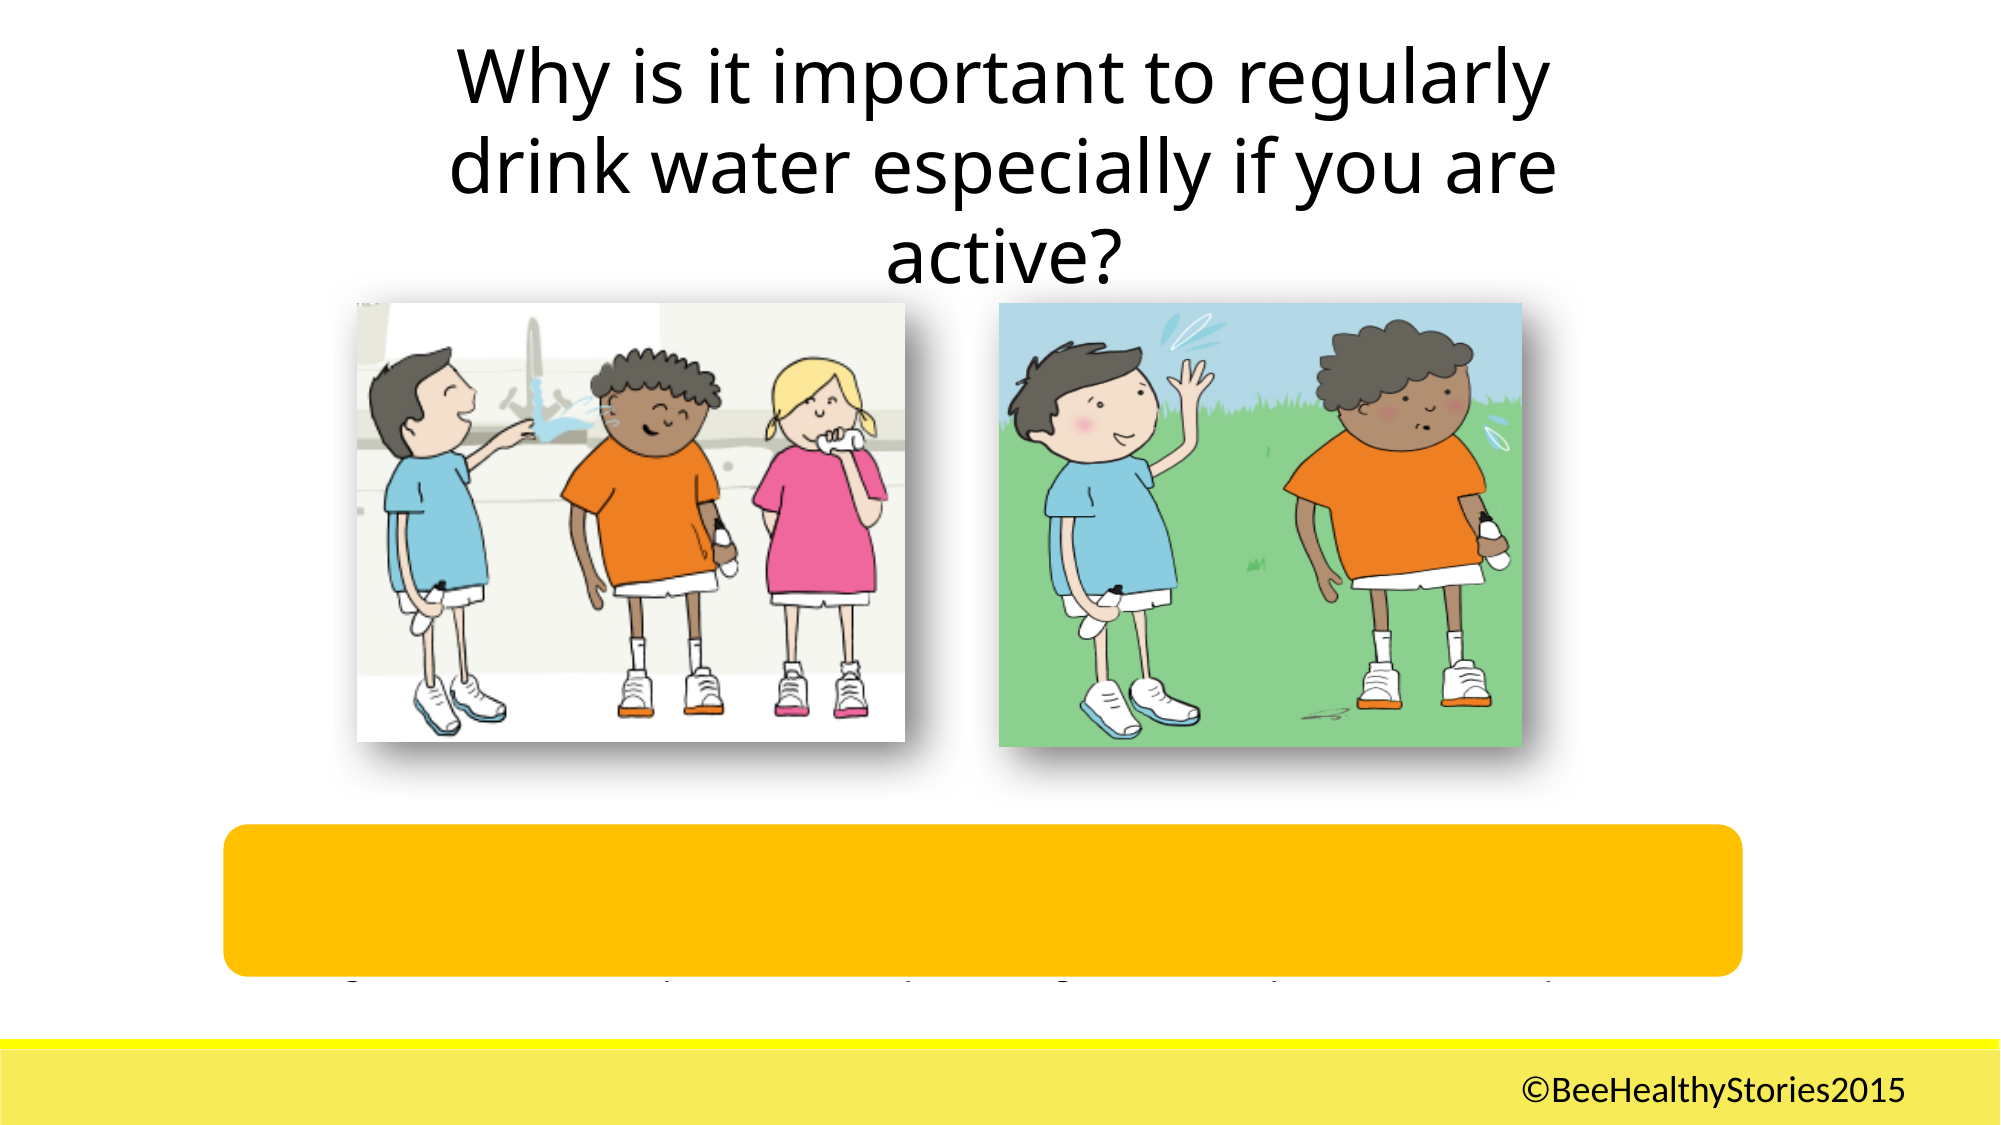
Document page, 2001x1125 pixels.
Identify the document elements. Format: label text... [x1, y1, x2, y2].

picture [998, 302, 1522, 747]
picture [356, 303, 906, 743]
text_box It is important to drink water especially if you are active. Drinking water keeps you hydrated and enables you to play and think better. As you are active you lose water through sweat so it is important to keep drinking water to replace the water you lost. [234, 826, 1774, 992]
text_box [219, 820, 1747, 981]
text_box Why is it important to regularly drink water especially if you are active? [351, 21, 1657, 307]
